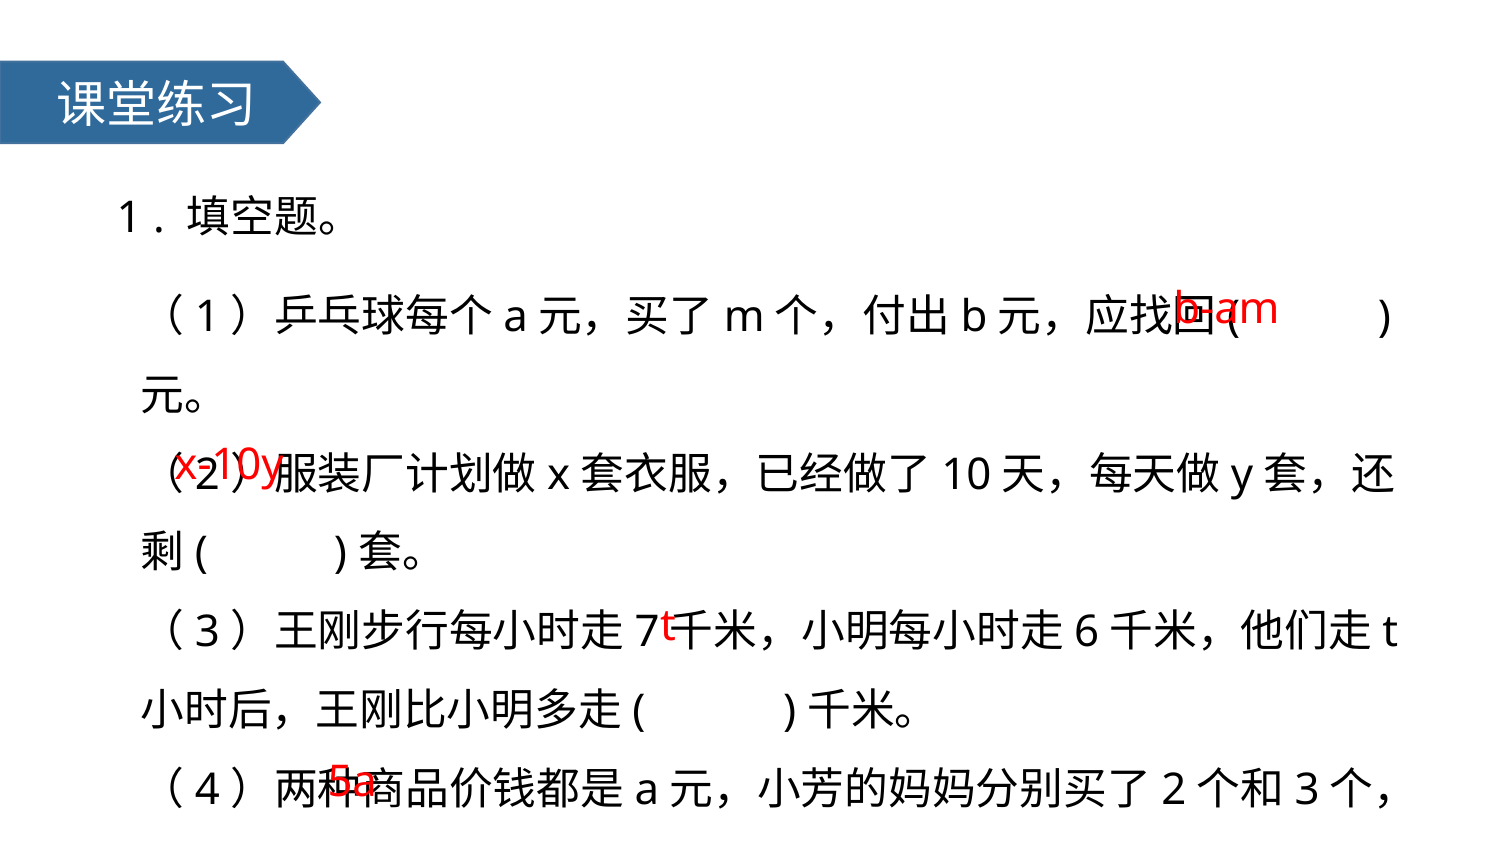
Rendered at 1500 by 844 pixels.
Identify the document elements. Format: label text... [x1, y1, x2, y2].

text_box b-am [1161, 274, 1292, 339]
text_box t [648, 591, 688, 655]
text_box 5a [316, 747, 389, 811]
text_box 课堂练习 [0, 61, 320, 144]
text_box 1 . 填空题。 [105, 157, 1252, 247]
text_box （1）乒乓球每个a元，买了m个，付出b元，应找回( )元。 （2）服装厂计划做x套衣服，已经做了10天，每天做y套，还剩( )套。 （3）王刚步行每小时走7千米，小明每小时走6千米，他们走t小时后，王刚比小明多走( )千米。 （4）两种商品价钱都是a元，小芳的妈妈分别买了2个和3个，一共花了( )元。 [129, 256, 1414, 844]
text_box x-10y [163, 430, 296, 494]
